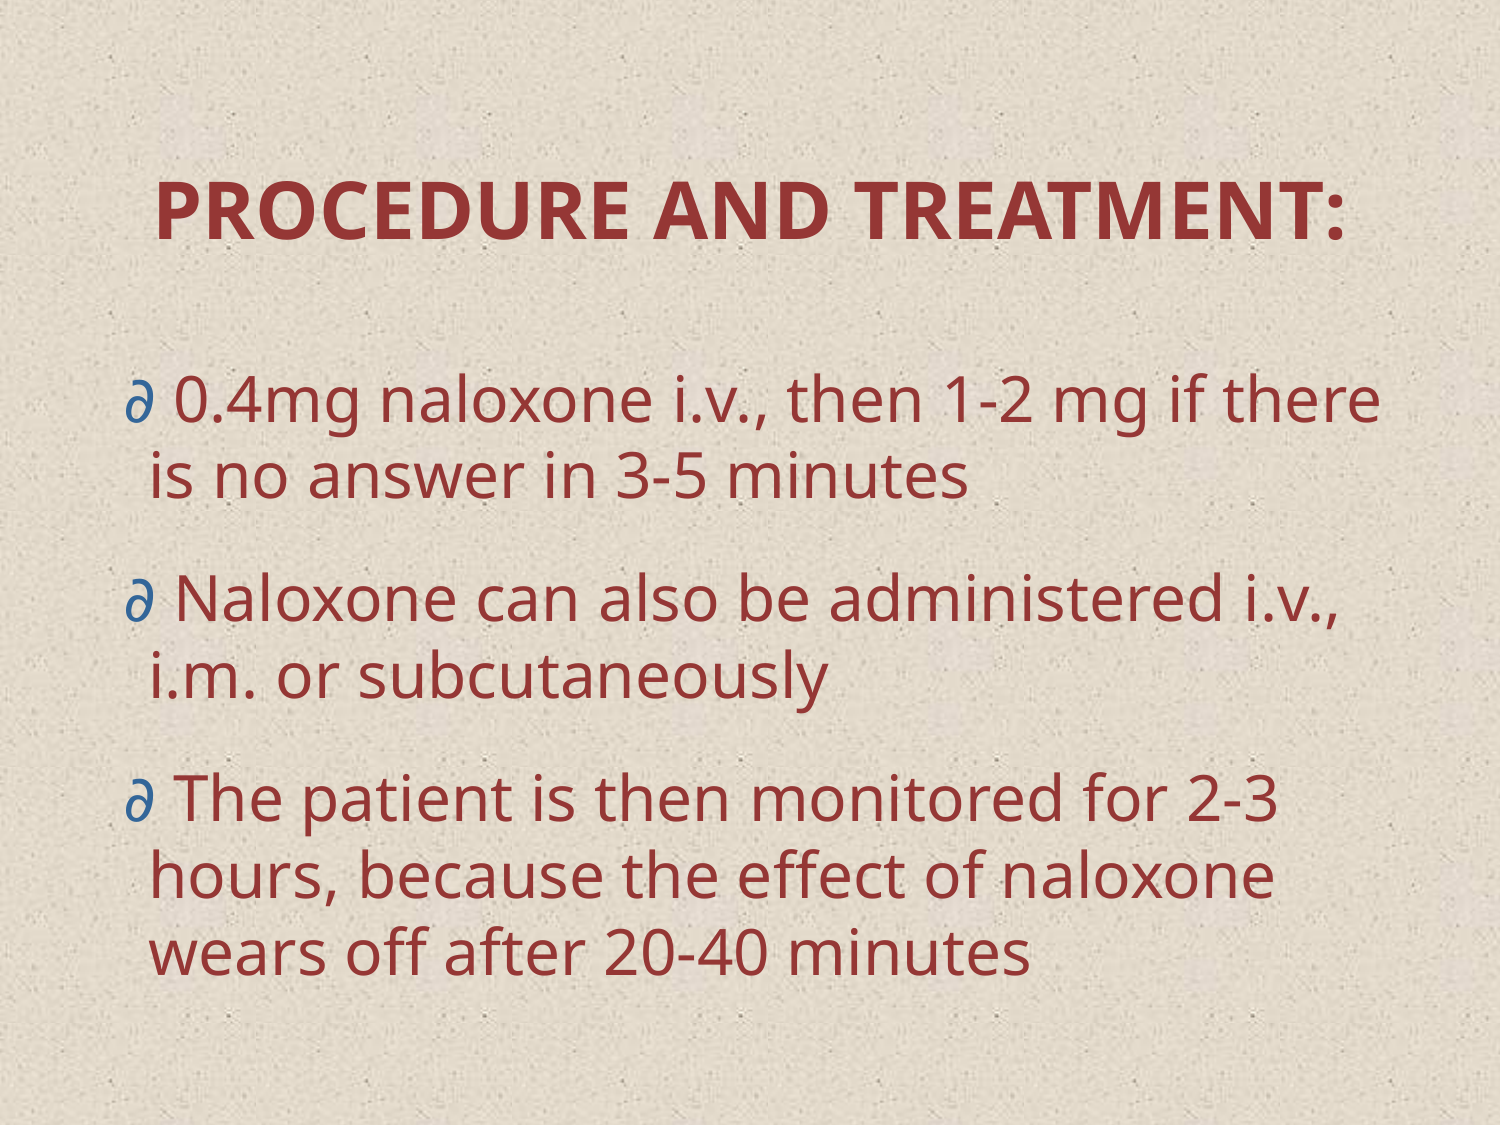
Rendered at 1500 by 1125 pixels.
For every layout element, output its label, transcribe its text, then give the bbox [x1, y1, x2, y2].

picture [0, 0, 1500, 1125]
list PROCEDURE AND TREATMENT: ∂ 0.4mg naloxone i.v., then 1-2 mg if there is no answer in 3-5 minutes ∂ Naloxone can also be administered i.v., i.m. or subcutaneously ∂ The patient is then monitored for 2-3 hours, because the effect of naloxone wears off after 20-40 minutes [75, 152, 1425, 1005]
